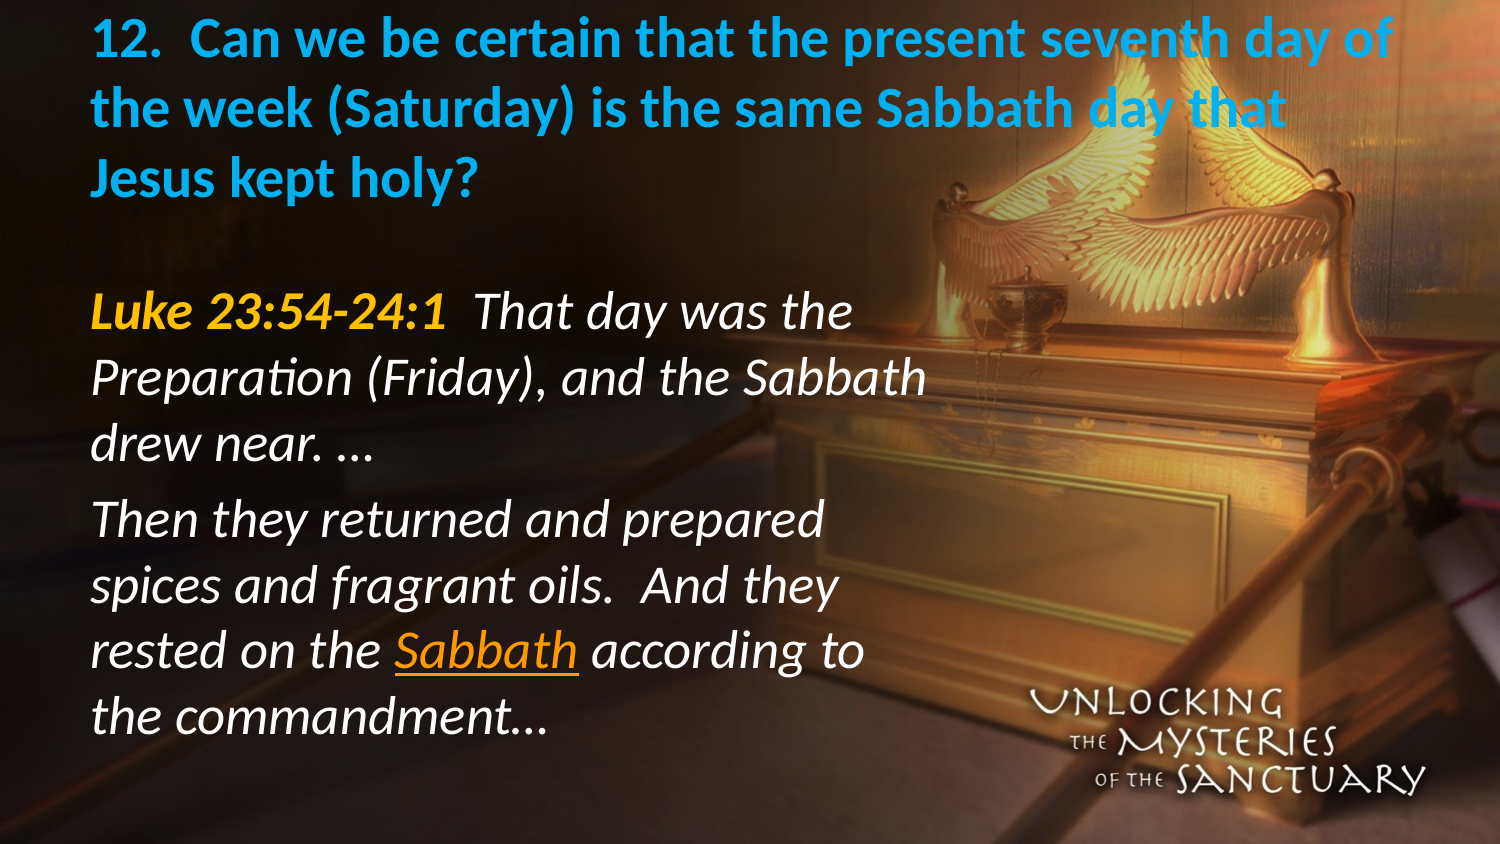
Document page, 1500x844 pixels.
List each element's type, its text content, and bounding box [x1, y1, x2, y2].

list Luke 23:54-24:1 That day was the Preparation (Friday), and the Sabbath drew near. … Then they returned and prepared spices and fragrant oils. And they rested on the Sabbath according to the commandment… [75, 267, 961, 754]
title 12. Can we be certain that the present seventh day of the week (Saturday) is the same Sabbath day that Jesus kept holy? [75, 33, 1425, 175]
picture [0, 0, 1500, 844]
